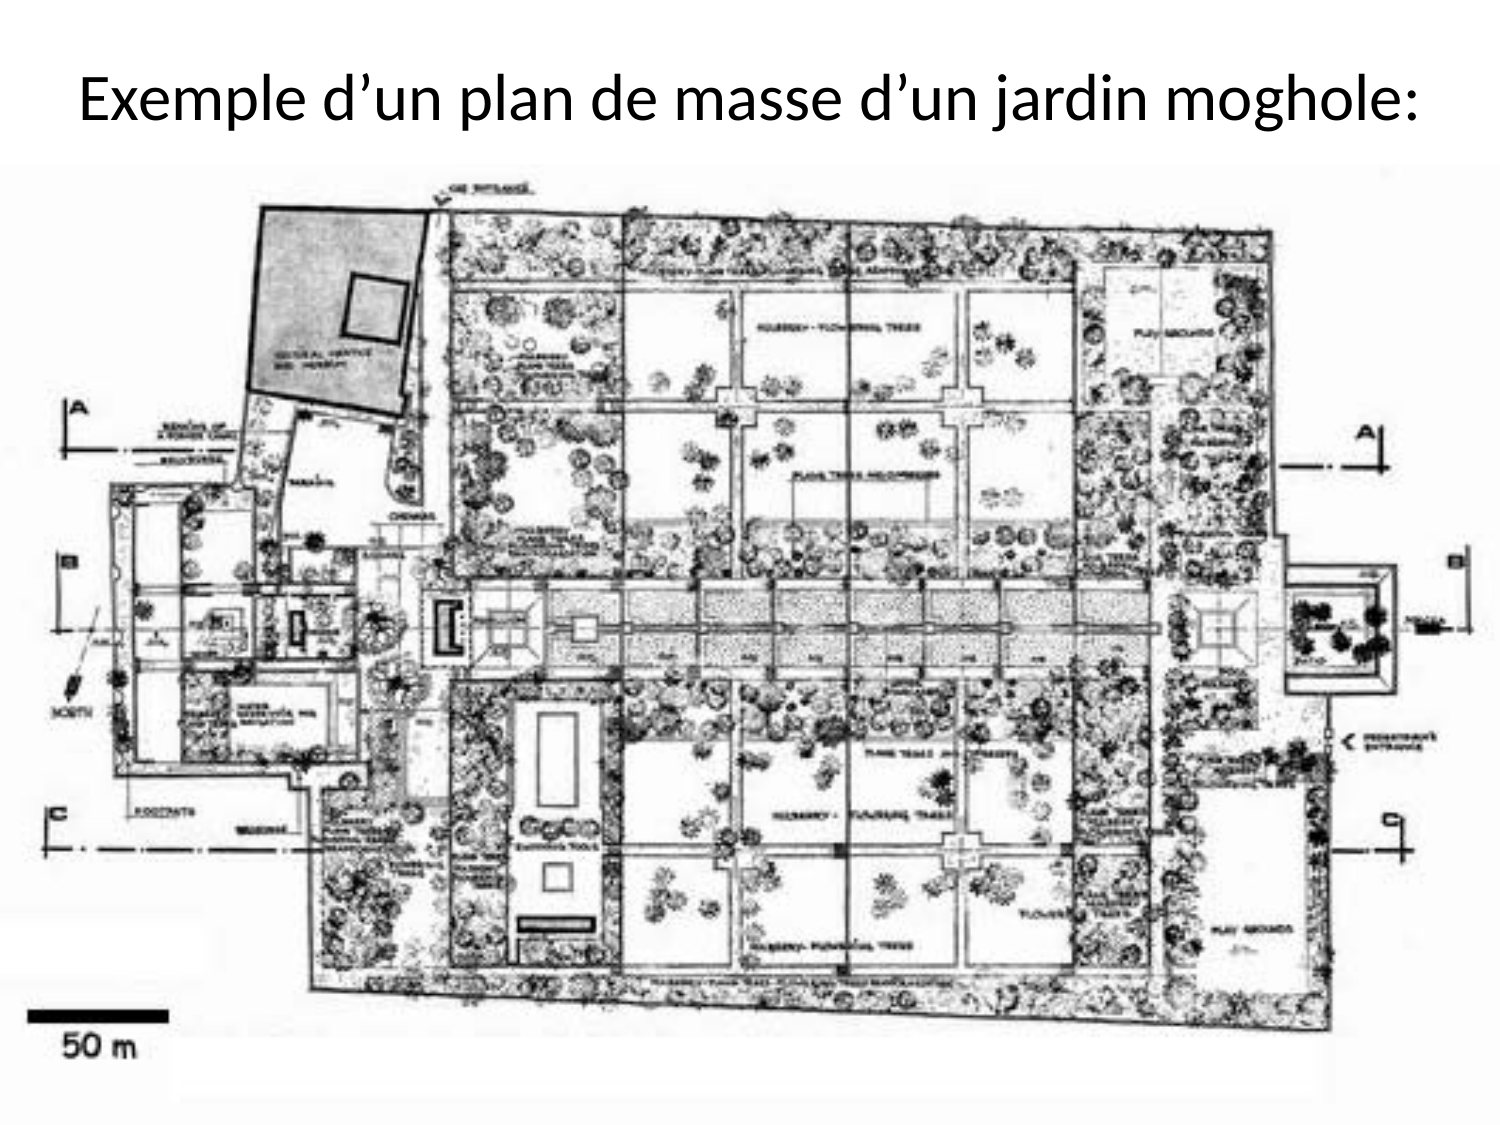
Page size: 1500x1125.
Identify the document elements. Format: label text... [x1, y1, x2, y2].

picture [0, 163, 1500, 1125]
title Exemple d’un plan de masse d’un jardin moghole: [0, 0, 1500, 163]
